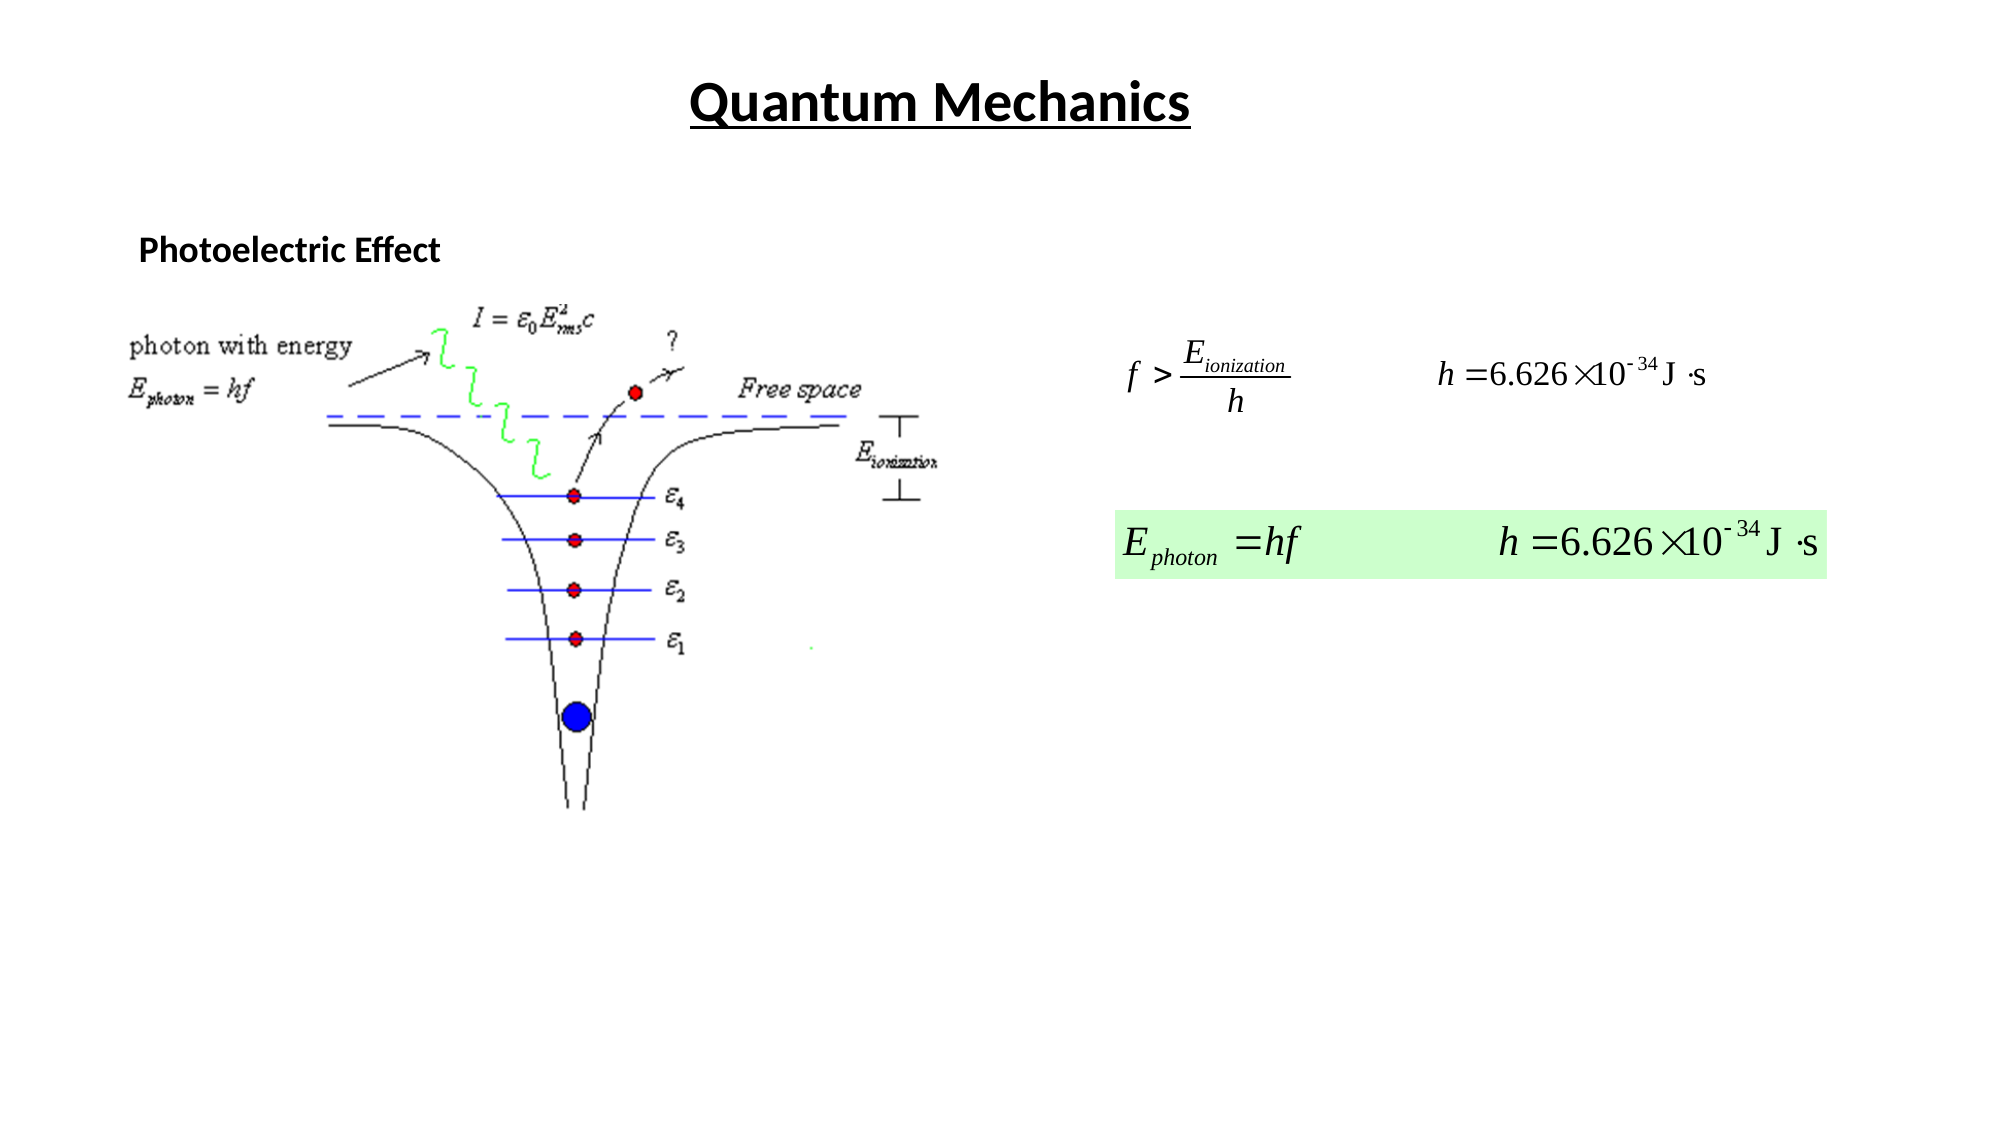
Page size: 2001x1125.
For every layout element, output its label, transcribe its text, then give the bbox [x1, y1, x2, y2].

picture [119, 304, 963, 821]
text_box Quantum Mechanics [675, 56, 1251, 141]
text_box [1115, 331, 1714, 421]
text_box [1115, 509, 1827, 580]
text_box Photoelectric Effect [124, 217, 472, 278]
